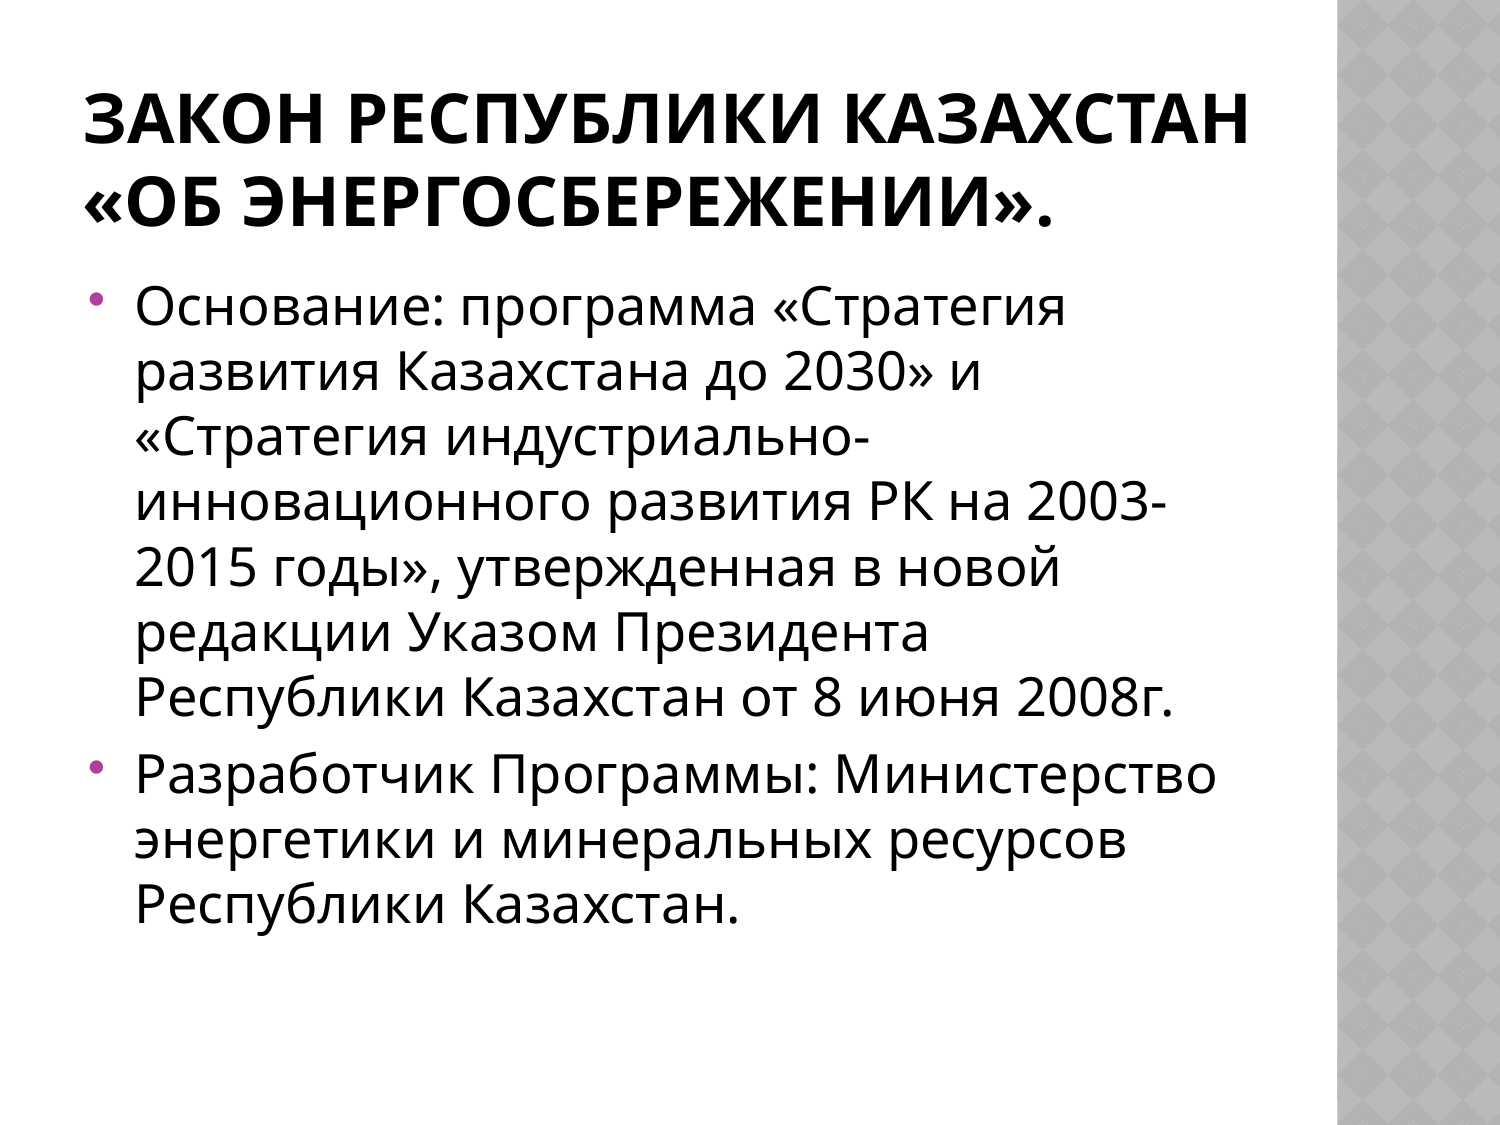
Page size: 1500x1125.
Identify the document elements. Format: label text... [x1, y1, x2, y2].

table_cell 3 [1337, 0, 1500, 1125]
list Основание: программа «Стратегия развития Казахстана до 2030» и «Стратегия индустриально-инновационного развития РК на 2003-2015 годы», утвержденная в новой редакции Указом Президента Республики Казахстан от 8 июня 2008г. Разработчик Программы: Министерство энергетики и минеральных ресурсов Республики Казахстан. [75, 264, 1263, 1059]
title Закон Республики Казахстан «Об энергосбережении». [75, 52, 1263, 240]
